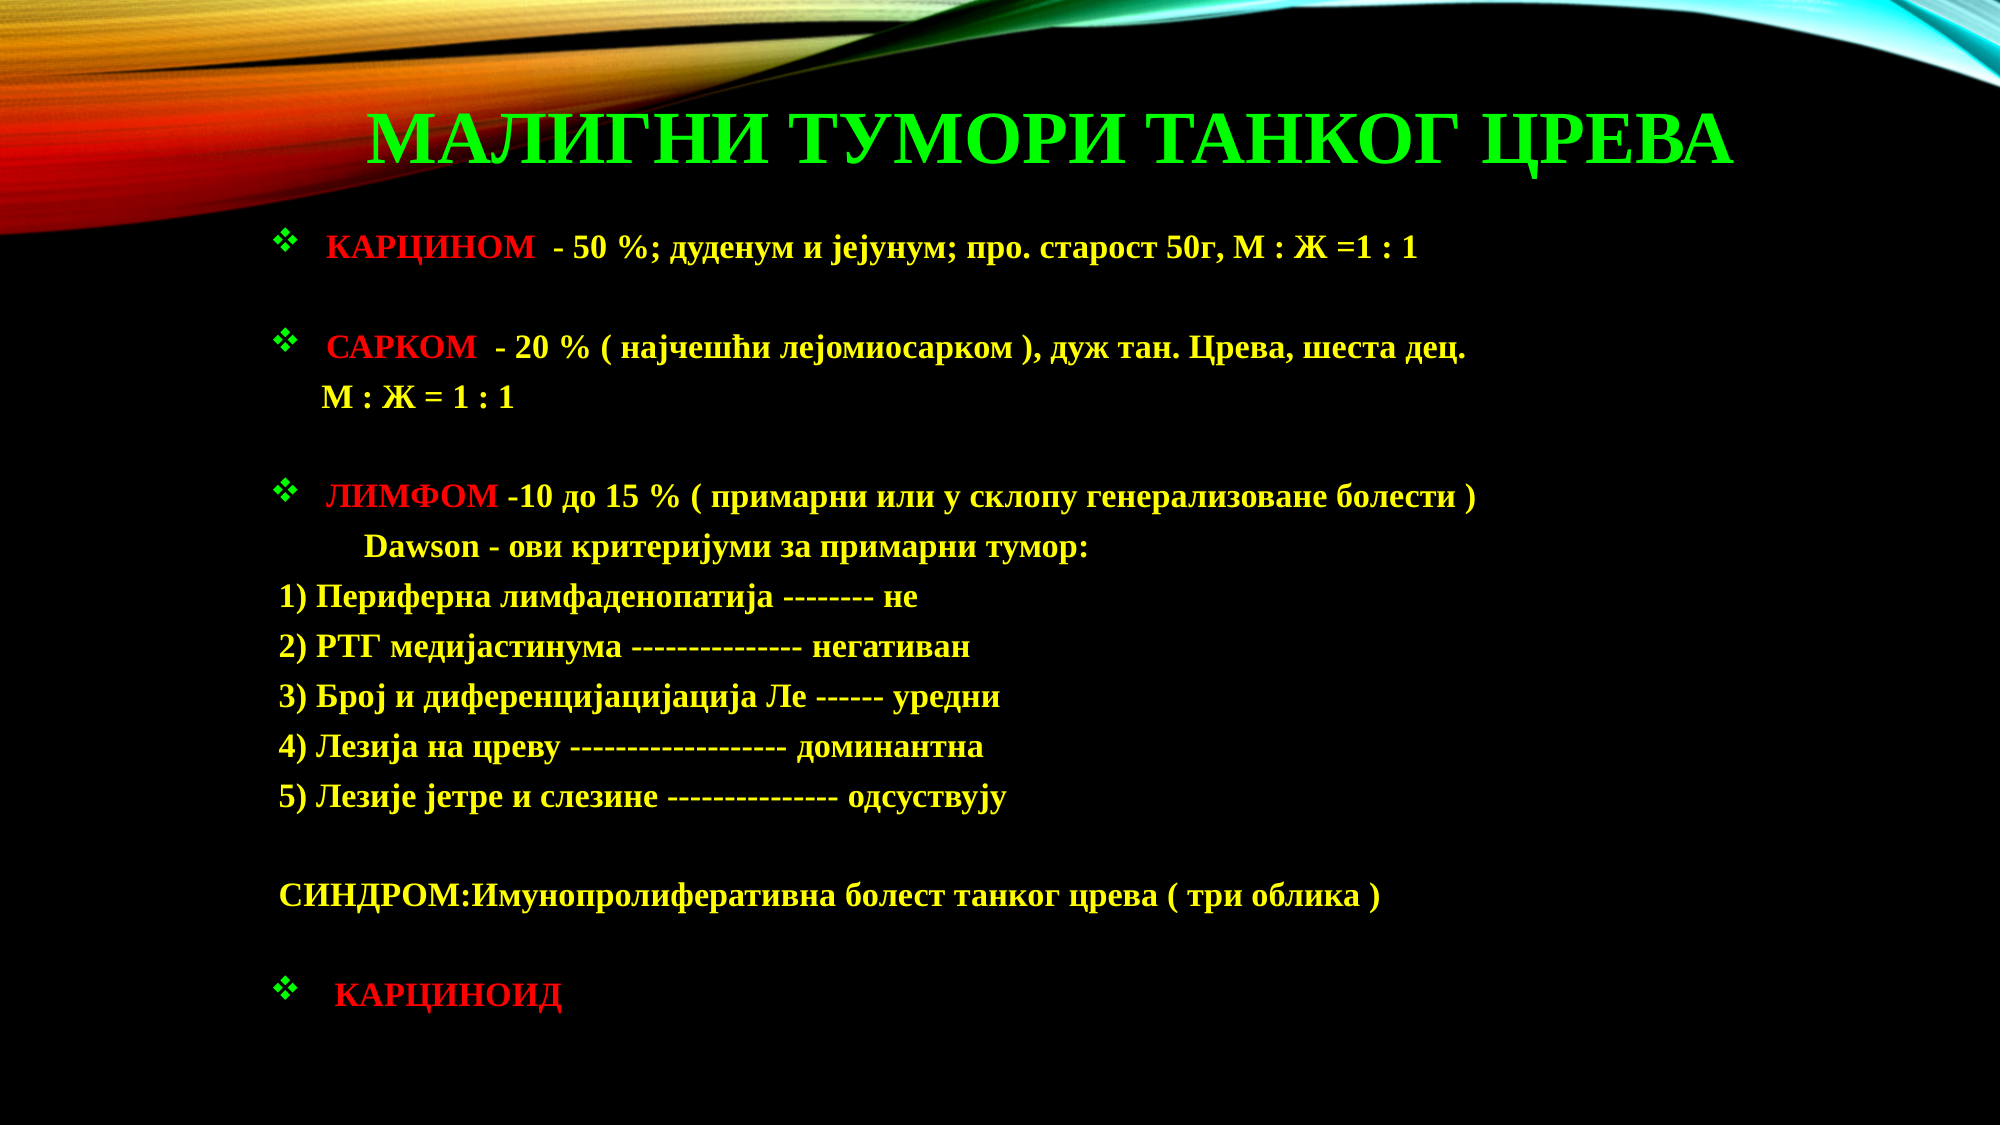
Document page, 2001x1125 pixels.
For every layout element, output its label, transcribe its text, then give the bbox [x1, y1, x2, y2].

title МАЛИГНИ ТУМОРИ ТАНКОГ ЦРЕВА [249, 45, 1750, 224]
list КАРЦИНОМ - 50 %; дуденум и јејунум; про. старост 50г, М : Ж =1 : 1 САРКОМ - 20 % ( најчешћи лејомиосарком ), дуж тан. Црева, шеста дец. М : Ж = 1 : 1 ЛИМФОМ -10 до 15 % ( примарни или у склопу генерализоване болести ) Dawson - ови критеријуми за примарни тумор: 1) Периферна лимфаденопатија -------- не 2) РТГ медијастинума --------------- негативан 3) Број и диференцијацијација Ле ------ уредни 4) Лезија на цреву ------------------- доминантна 5) Лезије јетре и слезине --------------- одсуствују СИНДРОМ:Имунопролиферативна болест танког црева ( три облика ) КАРЦИНОИД [249, 224, 1750, 1125]
picture [0, 0, 2000, 237]
